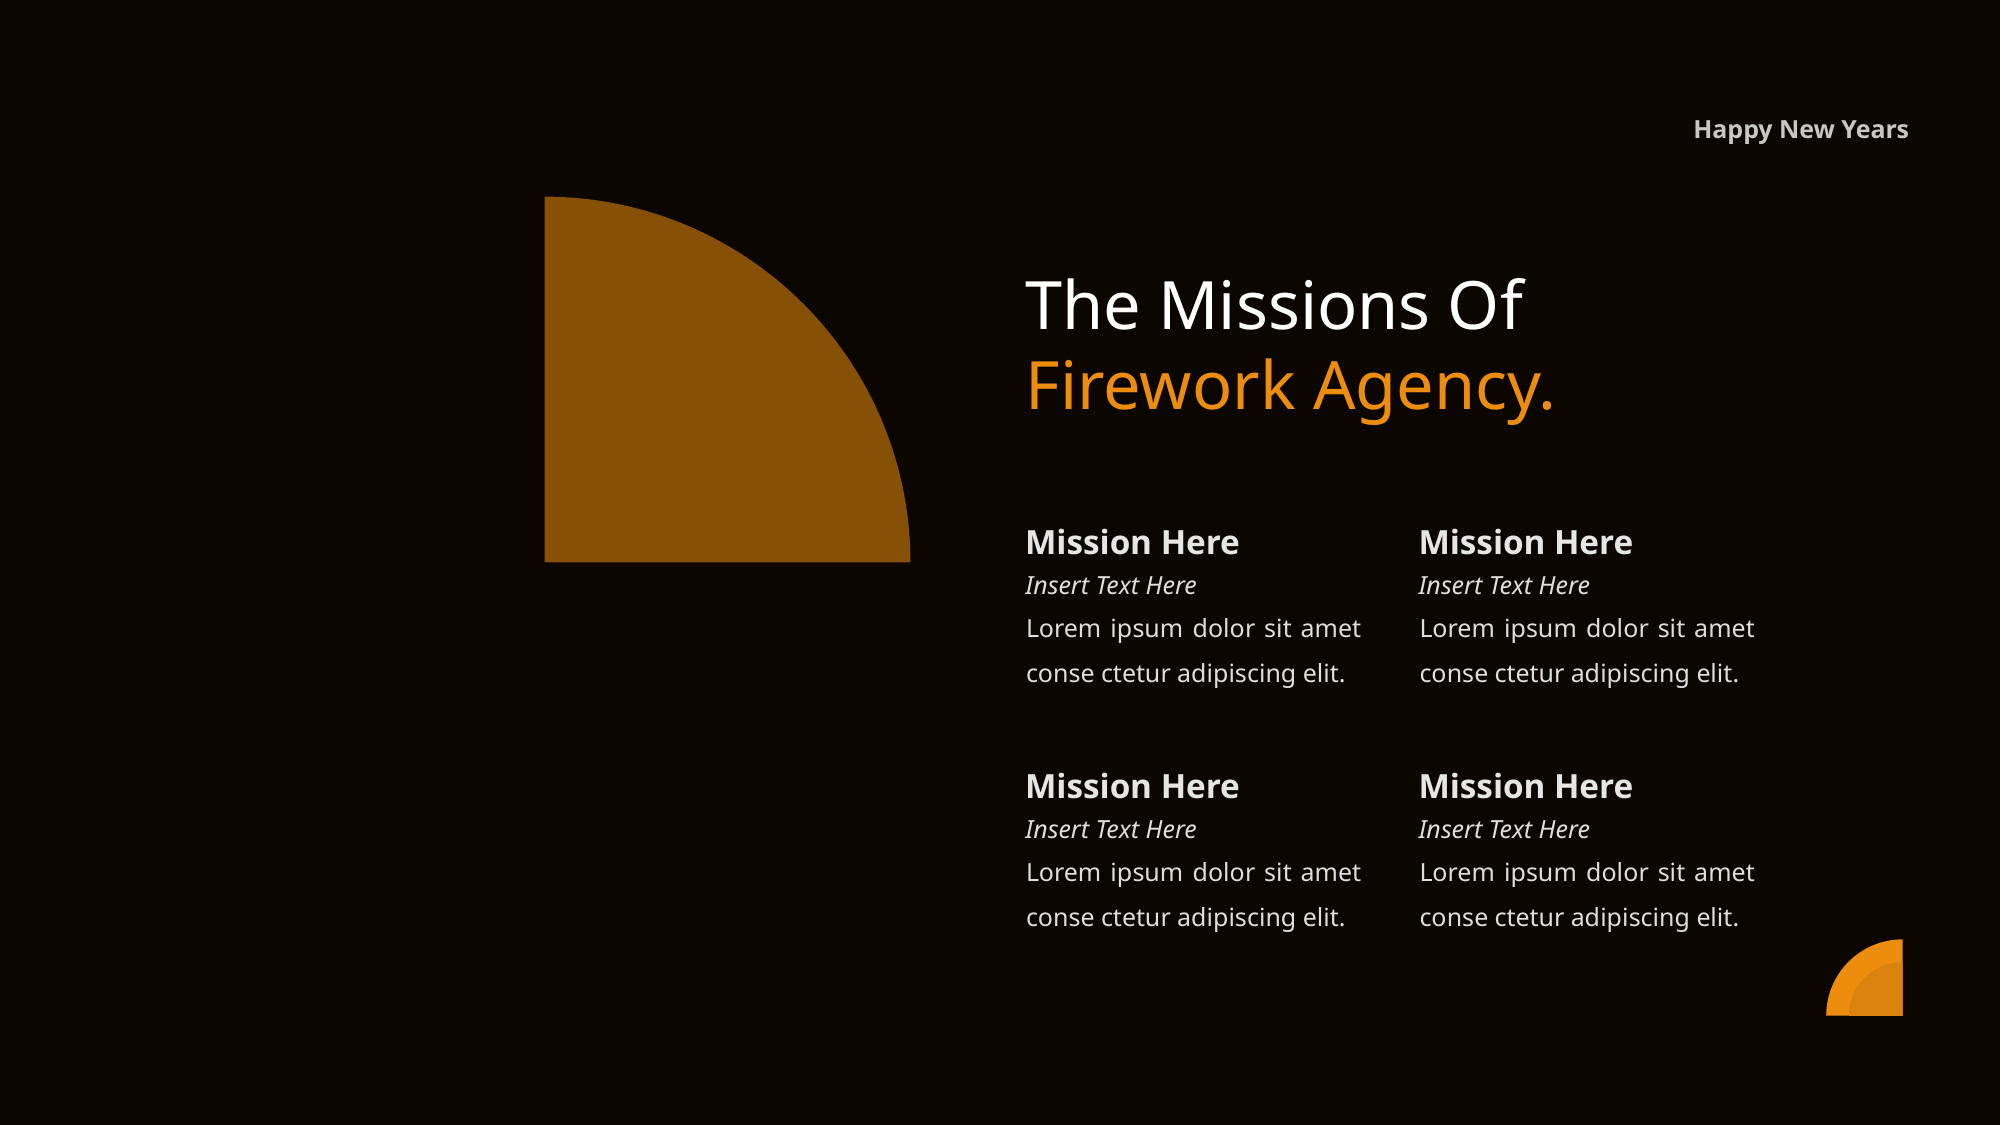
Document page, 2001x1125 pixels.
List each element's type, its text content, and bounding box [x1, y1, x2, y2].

text_box Happy New Years [1678, 105, 1925, 151]
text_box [1826, 939, 1903, 1016]
text_box Insert Text Here [1403, 791, 1692, 852]
text_box Insert Text Here [1010, 791, 1299, 852]
text_box Insert Text Here [1010, 547, 1299, 608]
text_box Lorem ipsum dolor sit amet conse ctetur adipiscing elit. [1011, 590, 1377, 695]
text_box Mission Here [1403, 513, 1706, 569]
text_box Lorem ipsum dolor sit amet conse ctetur adipiscing elit. [1404, 834, 1771, 939]
text_box Lorem ipsum dolor sit amet conse ctetur adipiscing elit. [1011, 834, 1377, 939]
text_box Mission Here [1010, 757, 1313, 813]
picture [97, 123, 993, 1019]
text_box Insert Text Here [1403, 547, 1692, 608]
text_box The Missions Of Firework Agency. [1010, 255, 1644, 431]
text_box Mission Here [1403, 757, 1706, 813]
text_box Lorem ipsum dolor sit amet conse ctetur adipiscing elit. [1404, 590, 1771, 695]
text_box Mission Here [1010, 513, 1373, 569]
